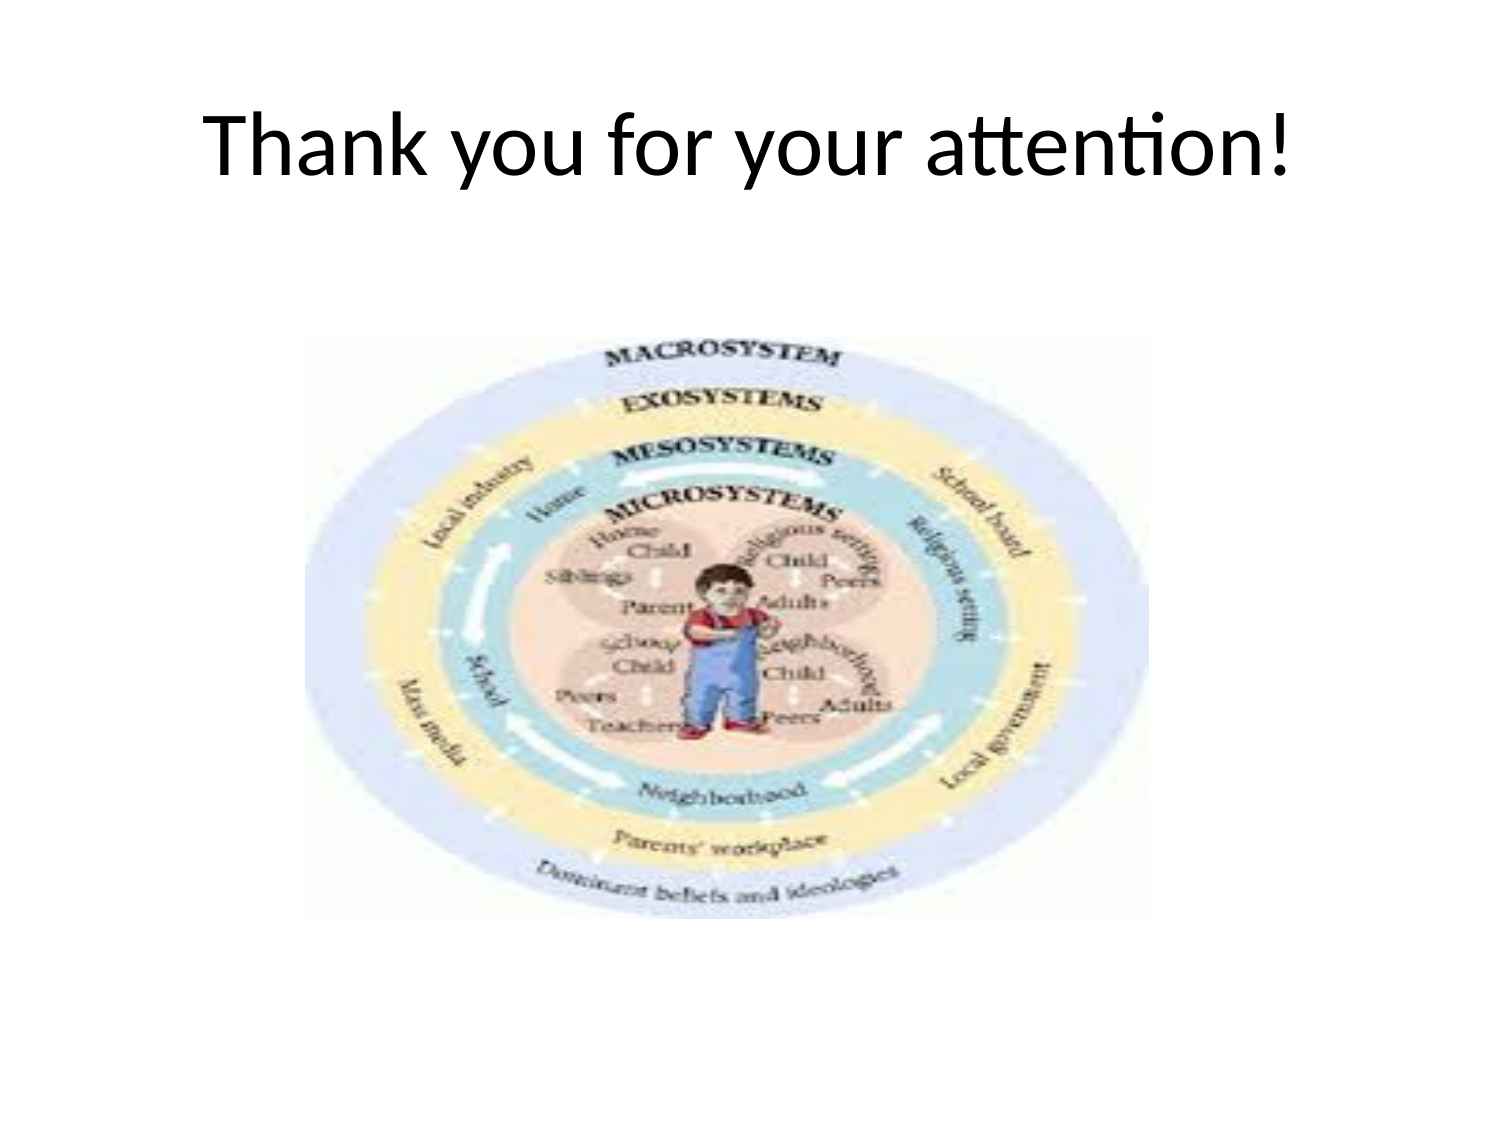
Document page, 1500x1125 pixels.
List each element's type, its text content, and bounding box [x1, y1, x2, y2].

title Thank you for your attention! [75, 45, 1425, 233]
picture [305, 337, 1149, 920]
